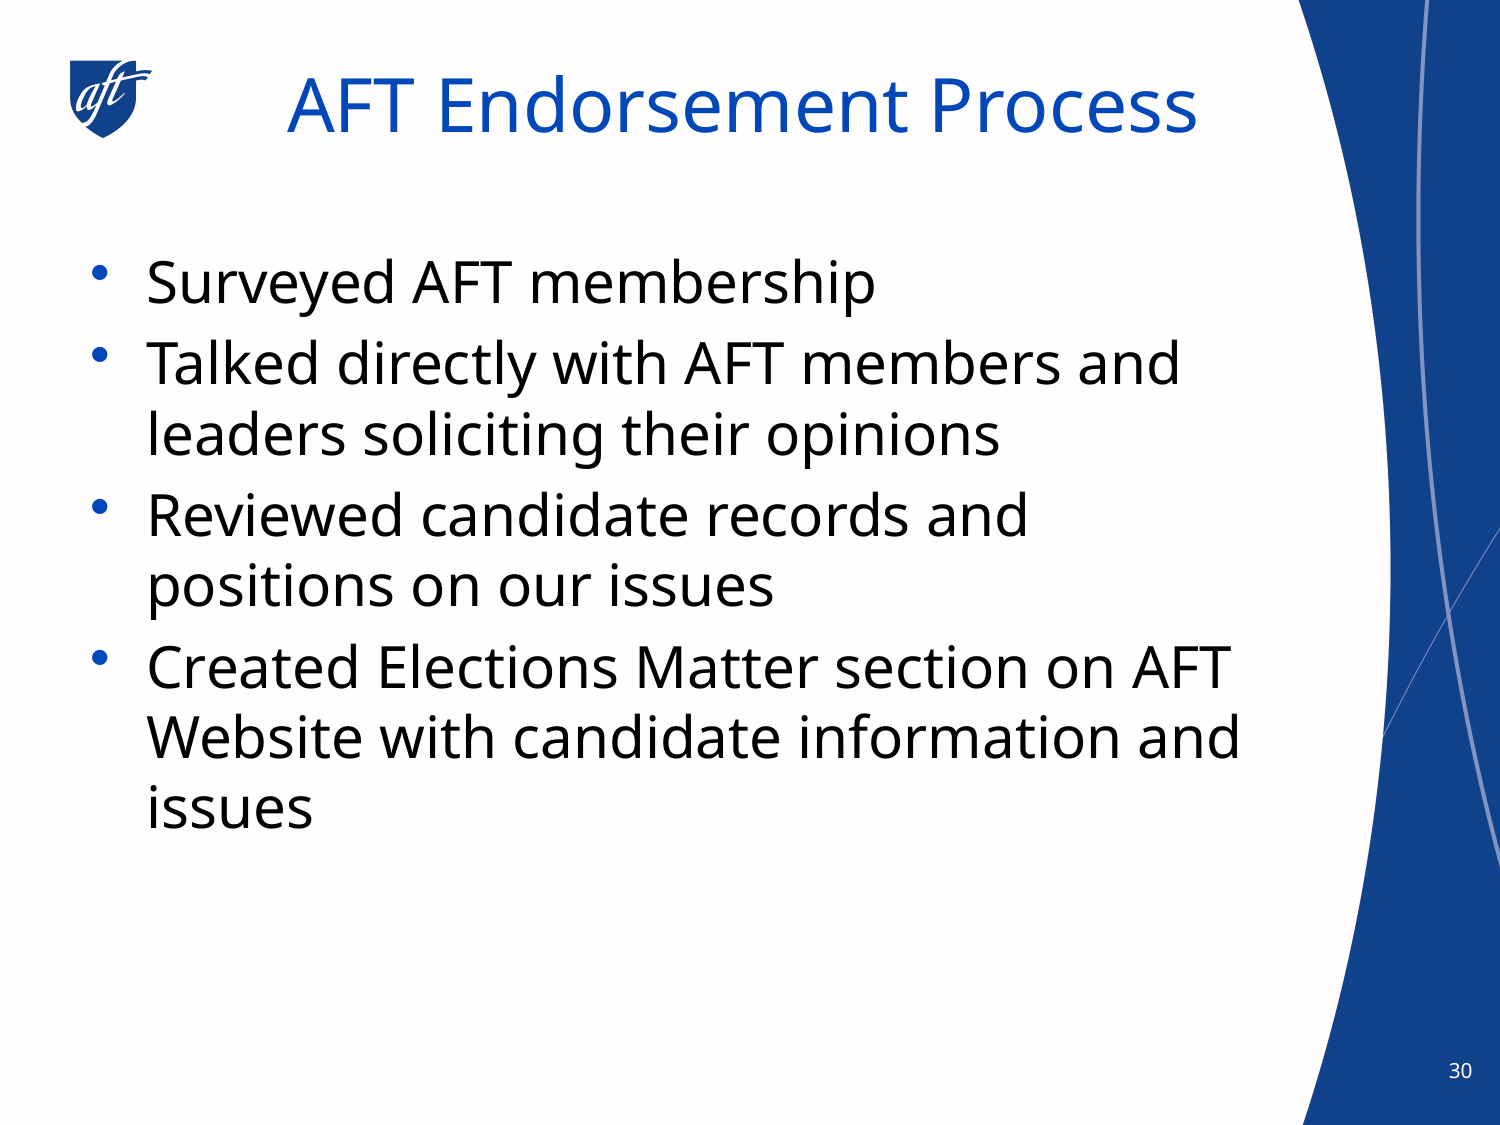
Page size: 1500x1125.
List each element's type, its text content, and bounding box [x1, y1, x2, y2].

title AFT Endorsement Process [187, 49, 1301, 188]
picture [0, 0, 1500, 1125]
slide_number 30 [1174, 1049, 1488, 1101]
list Surveyed AFT membership Talked directly with AFT members and leaders soliciting their opinions Reviewed candidate records and positions on our issues Created Elections Matter section on AFT Website with candidate information and issues [74, 237, 1301, 988]
